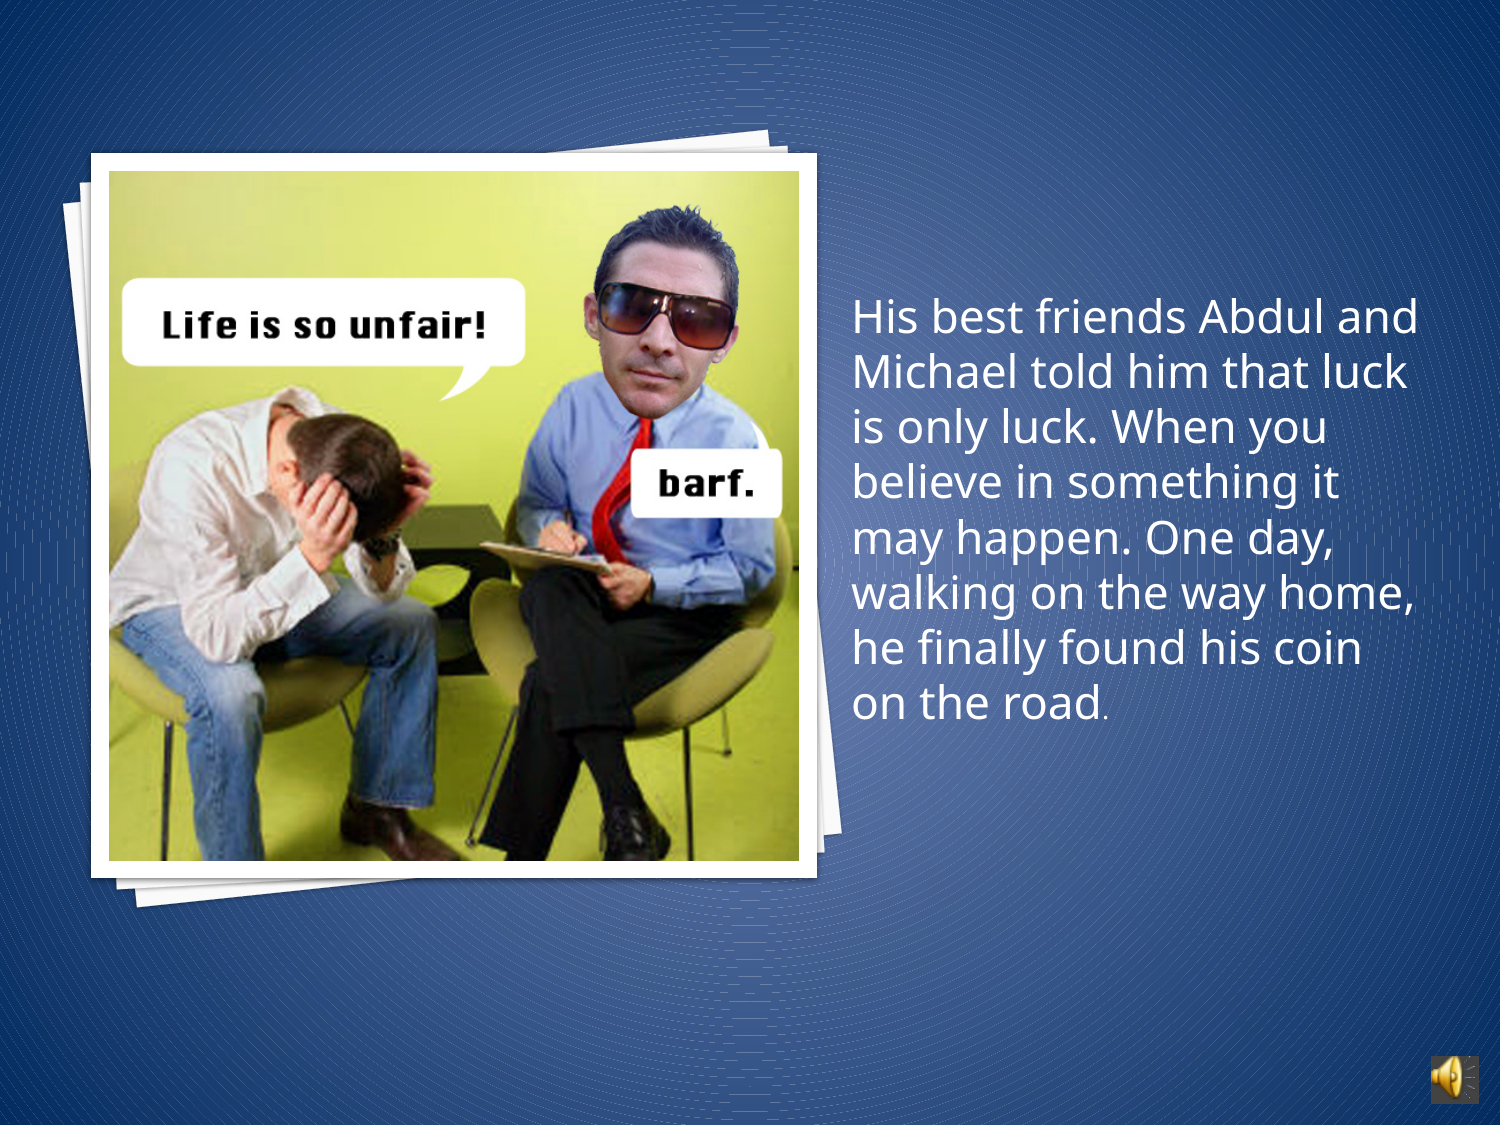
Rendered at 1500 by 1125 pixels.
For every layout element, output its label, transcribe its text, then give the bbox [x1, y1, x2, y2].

picture [1429, 1054, 1481, 1106]
list His best friends Abdul and Michael told him that luck is only luck. When you believe in something it may happen. One day, walking on the way home, he finally found his coin on the road. [837, 287, 1425, 738]
picture [108, 170, 800, 862]
